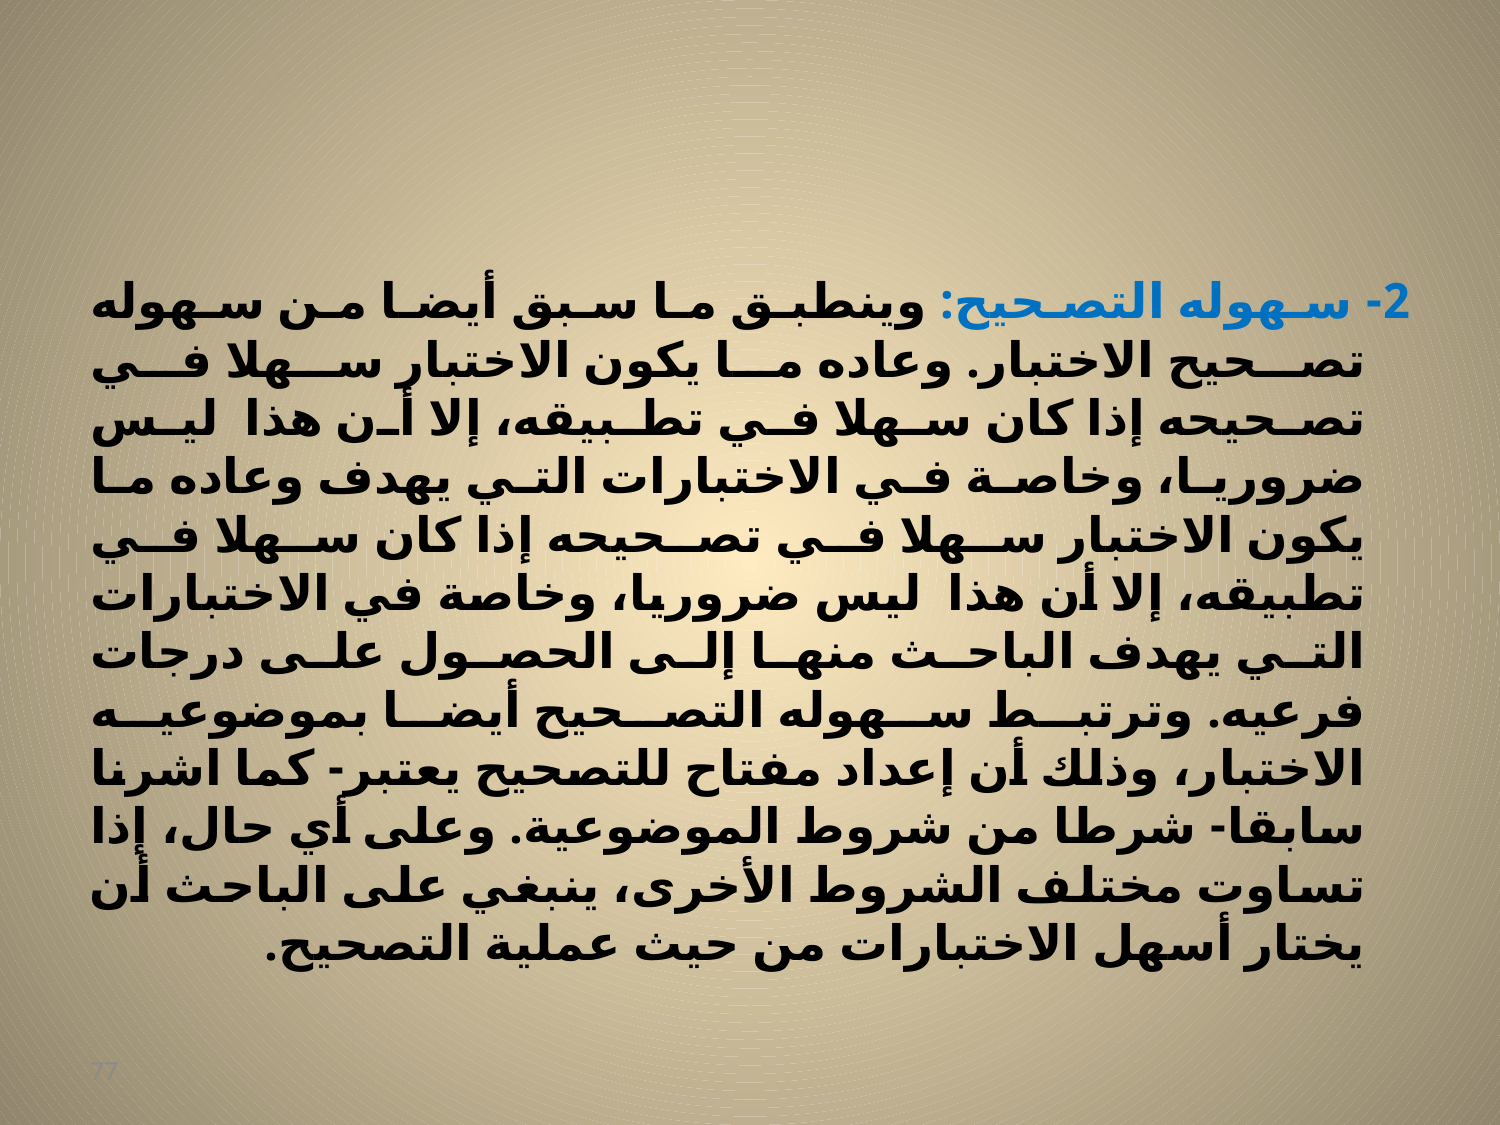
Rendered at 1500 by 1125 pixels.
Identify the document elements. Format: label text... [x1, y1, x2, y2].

slide_number 77 [75, 1042, 425, 1103]
list 2- سهوله التصحيح: وينطبق ما سبق أيضا من سهوله تصحيح الاختبار. وعاده ما يكون الاختبار سهلا في تصحيحه إذا كان سهلا في تطبيقه، إلا أن هذا ليس ضروريا، وخاصة في الاختبارات التي يهدف وعاده ما يكون الاختبار سهلا في تصحيحه إذا كان سهلا في تطبيقه، إلا أن هذا ليس ضروريا، وخاصة في الاختبارات التي يهدف الباحث منها إلى الحصول على درجات فرعيه. وترتبط سهوله التصحيح أيضا بموضوعيه الاختبار، وذلك أن إعداد مفتاح للتصحيح يعتبر- كما اشرنا سابقا- شرطا من شروط الموضوعية. وعلى أي حال، إذا تساوت مختلف الشروط الأخرى، ينبغي على الباحث أن يختار أسهل الاختبارات من حيث عملية التصحيح. [75, 262, 1425, 1005]
